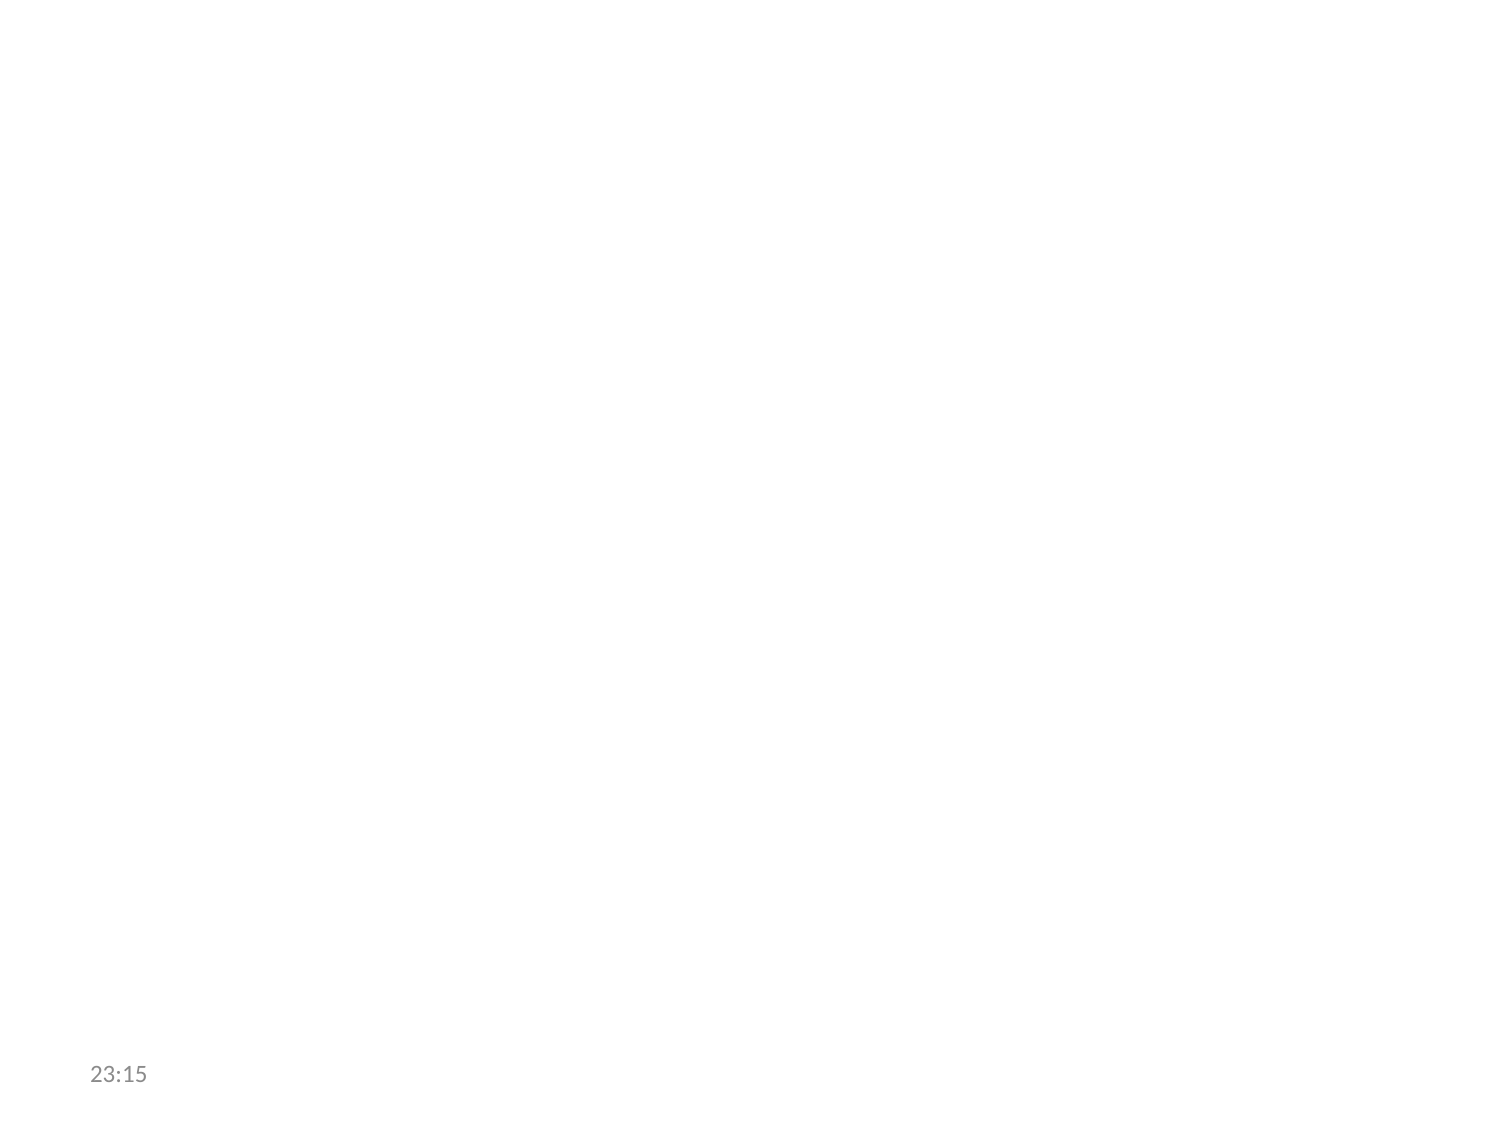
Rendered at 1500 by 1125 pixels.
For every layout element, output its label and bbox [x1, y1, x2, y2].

slide_number [75, 1042, 425, 1103]
